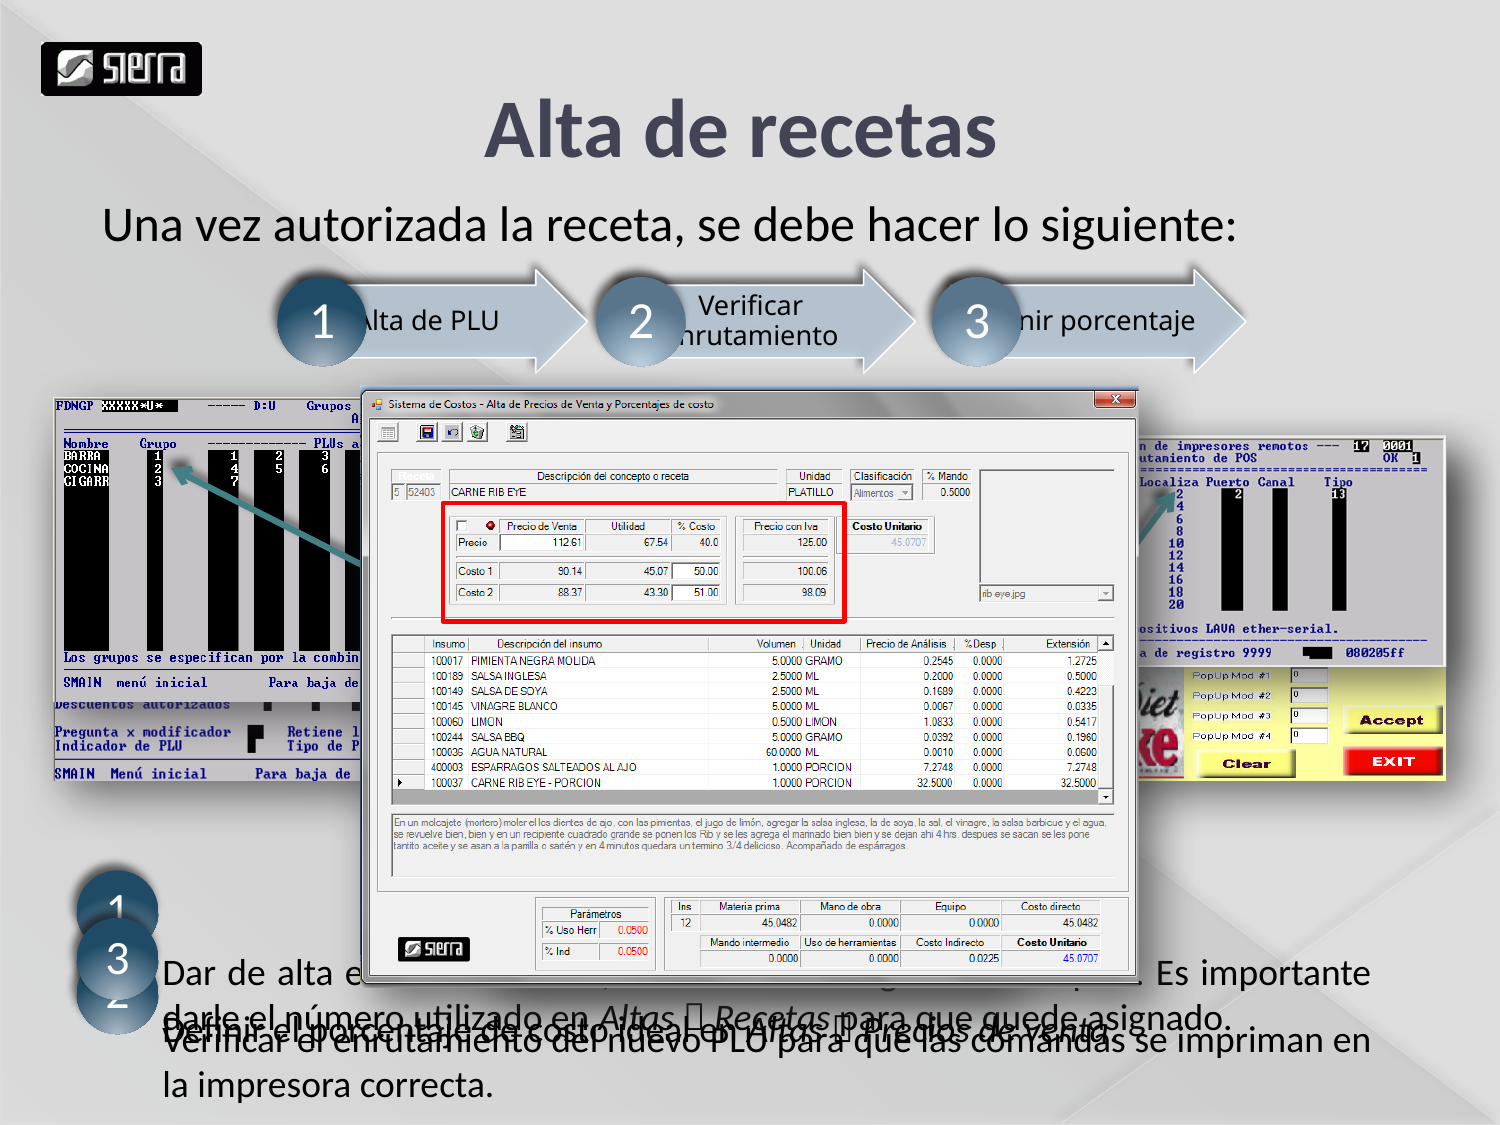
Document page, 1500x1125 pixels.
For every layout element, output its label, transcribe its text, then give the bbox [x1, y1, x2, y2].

text_box Dar de alta el PLU en ventas, e informar a los gerentes de piso. Es importante darle el número utilizado en Altas  Recetas para que quede asignado. [163, 940, 346, 997]
text_box Definir el porcentaje de costo ideal en Altas  Precios de venta. [147, 997, 1388, 1058]
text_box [76, 870, 159, 906]
picture [41, 42, 202, 97]
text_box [1143, 491, 1176, 823]
text_box Verificar el enrutamiento del nuevo PLU para que las comandas se impriman en la impresora correcta. [147, 1058, 1388, 1113]
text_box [76, 1000, 159, 1035]
text_box Dar de alta el PLU en ventas, e informar a los gerentes de piso. Es importante darle el número utilizado en Altas  Recetas para que quede asignado. [1184, 940, 1388, 997]
text_box Alta de recetas [469, 66, 1013, 182]
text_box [194, 243, 1318, 400]
text_box Una vez autorizada la receta, se debe hacer lo siguiente: [76, 184, 1427, 279]
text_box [170, 467, 350, 823]
picture [52, 385, 1448, 988]
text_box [76, 917, 159, 1000]
